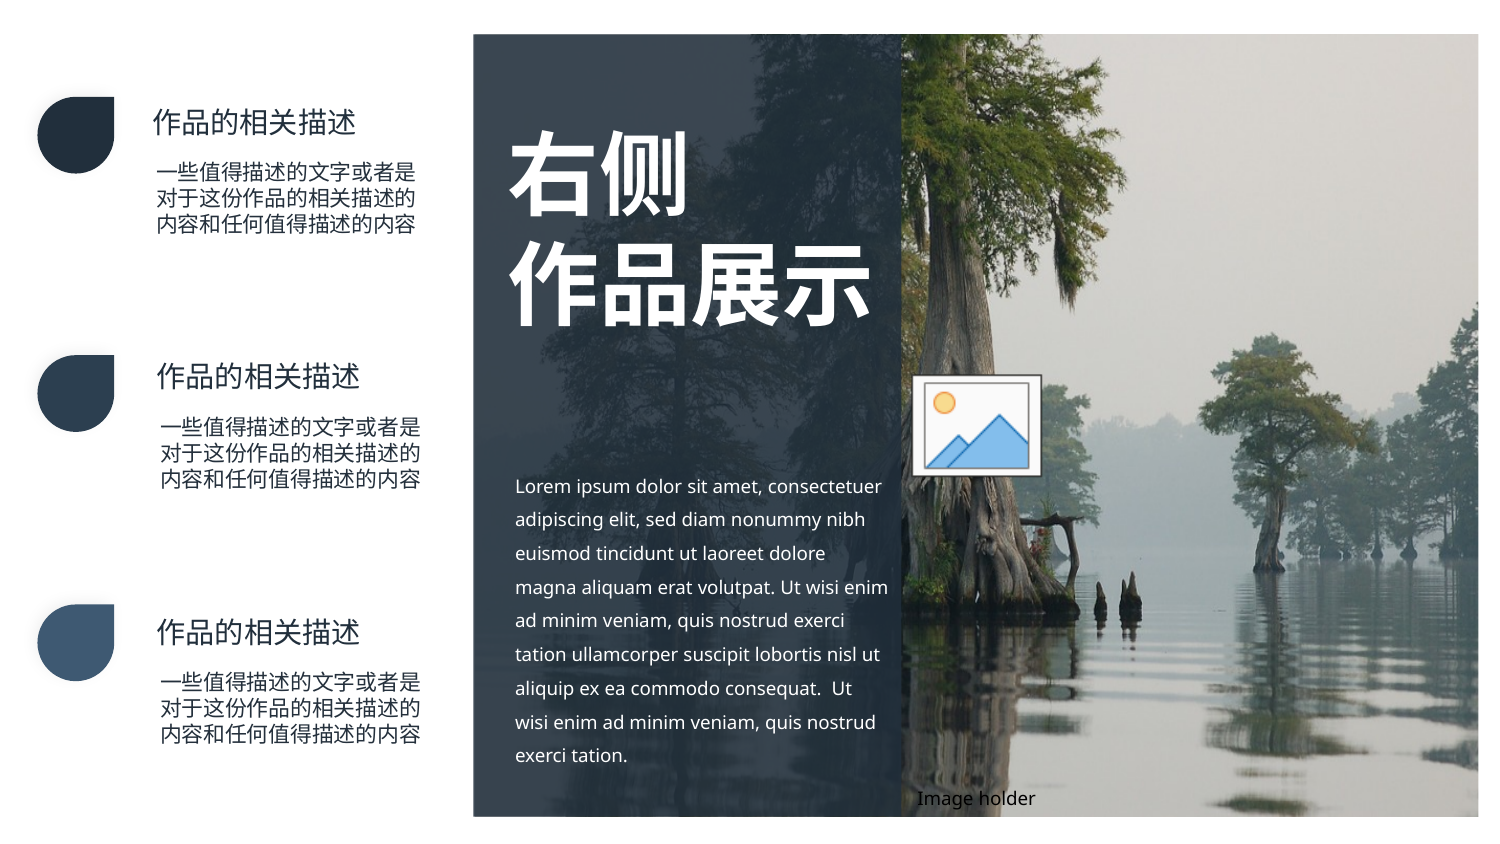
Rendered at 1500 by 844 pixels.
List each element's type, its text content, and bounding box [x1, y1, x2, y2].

text_box [35, 602, 117, 684]
text_box [35, 353, 117, 435]
text_box 作品的相关描述 [141, 606, 464, 657]
text_box 作品的相关描述 [137, 96, 459, 147]
picture [474, 34, 1479, 818]
text_box 作品的相关描述 [141, 350, 464, 401]
text_box [35, 94, 117, 176]
text_box 一些值得描述的文字或者是对于这份作品的相关描述的内容和任何值得描述的内容 [160, 413, 437, 492]
text_box 一些值得描述的文字或者是对于这份作品的相关描述的内容和任何值得描述的内容 [160, 668, 437, 748]
text_box 一些值得描述的文字或者是对于这份作品的相关描述的内容和任何值得描述的内容 [155, 158, 432, 238]
